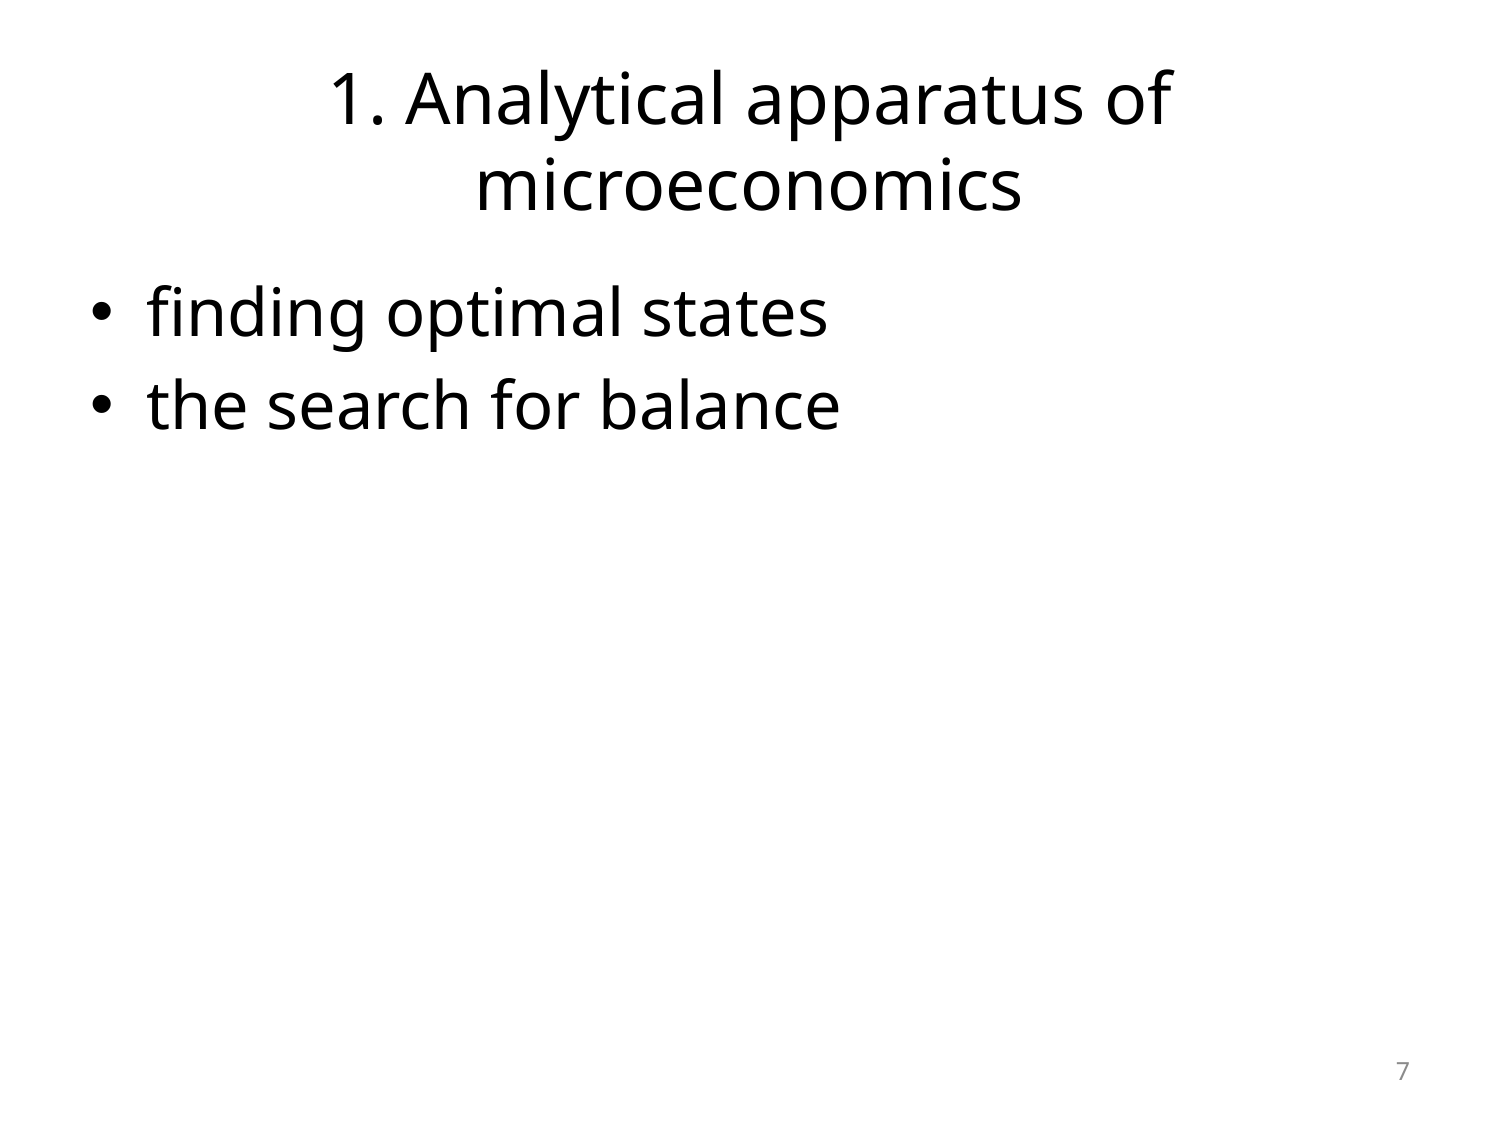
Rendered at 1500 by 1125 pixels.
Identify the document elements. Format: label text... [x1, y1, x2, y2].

title 1. Analytical apparatus of microeconomics [75, 45, 1425, 233]
list finding optimal states the search for balance [75, 262, 1425, 1005]
slide_number 7 [1074, 1042, 1425, 1103]
